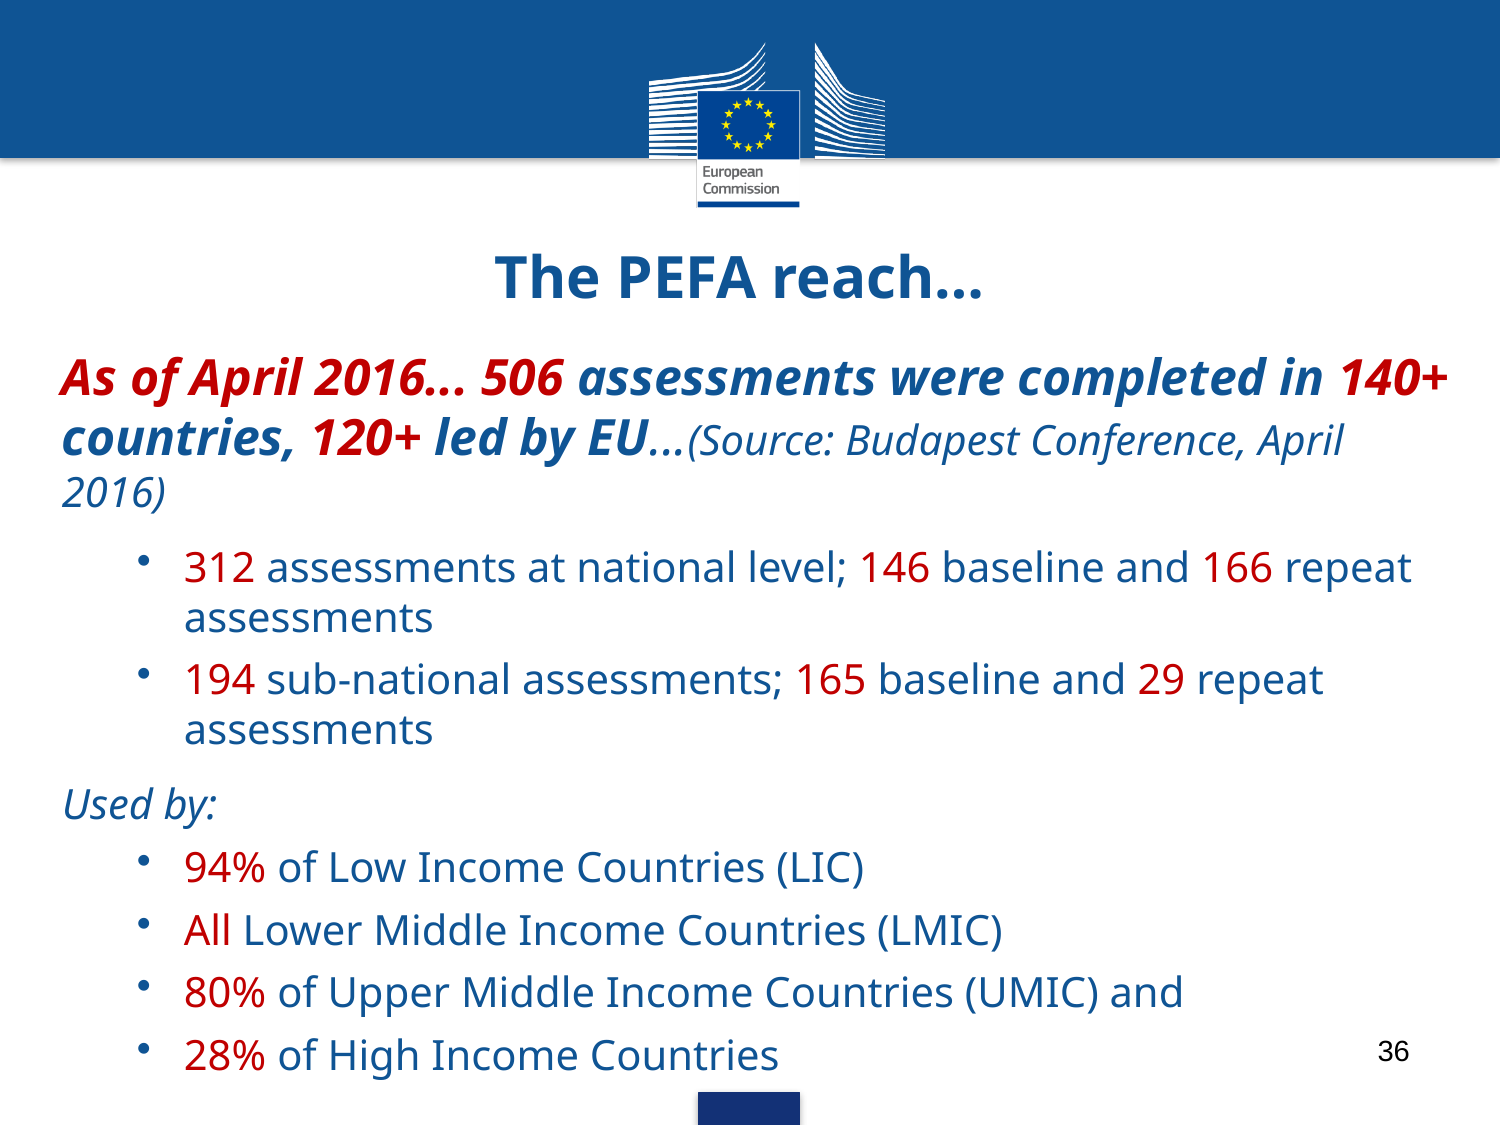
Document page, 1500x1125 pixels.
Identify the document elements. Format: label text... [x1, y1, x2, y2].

text_box The PEFA reach… [64, 221, 1415, 328]
picture [649, 42, 885, 208]
slide_number 36 [1074, 1024, 1426, 1103]
list As of April 2016... 506 assessments were completed in 140+ countries, 120+ led by EU...(Source: Budapest Conference, April 2016) 312 assessments at national level; 146 baseline and 166 repeat assessments 194 sub-national assessments; 165 baseline and 29 repeat assessments Used by: 94% of Low Income Countries (LIC) All Lower Middle Income Countries (LMIC) 80% of Upper Middle Income Countries (UMIC) and 28% of High Income Countries [46, 337, 1466, 1095]
